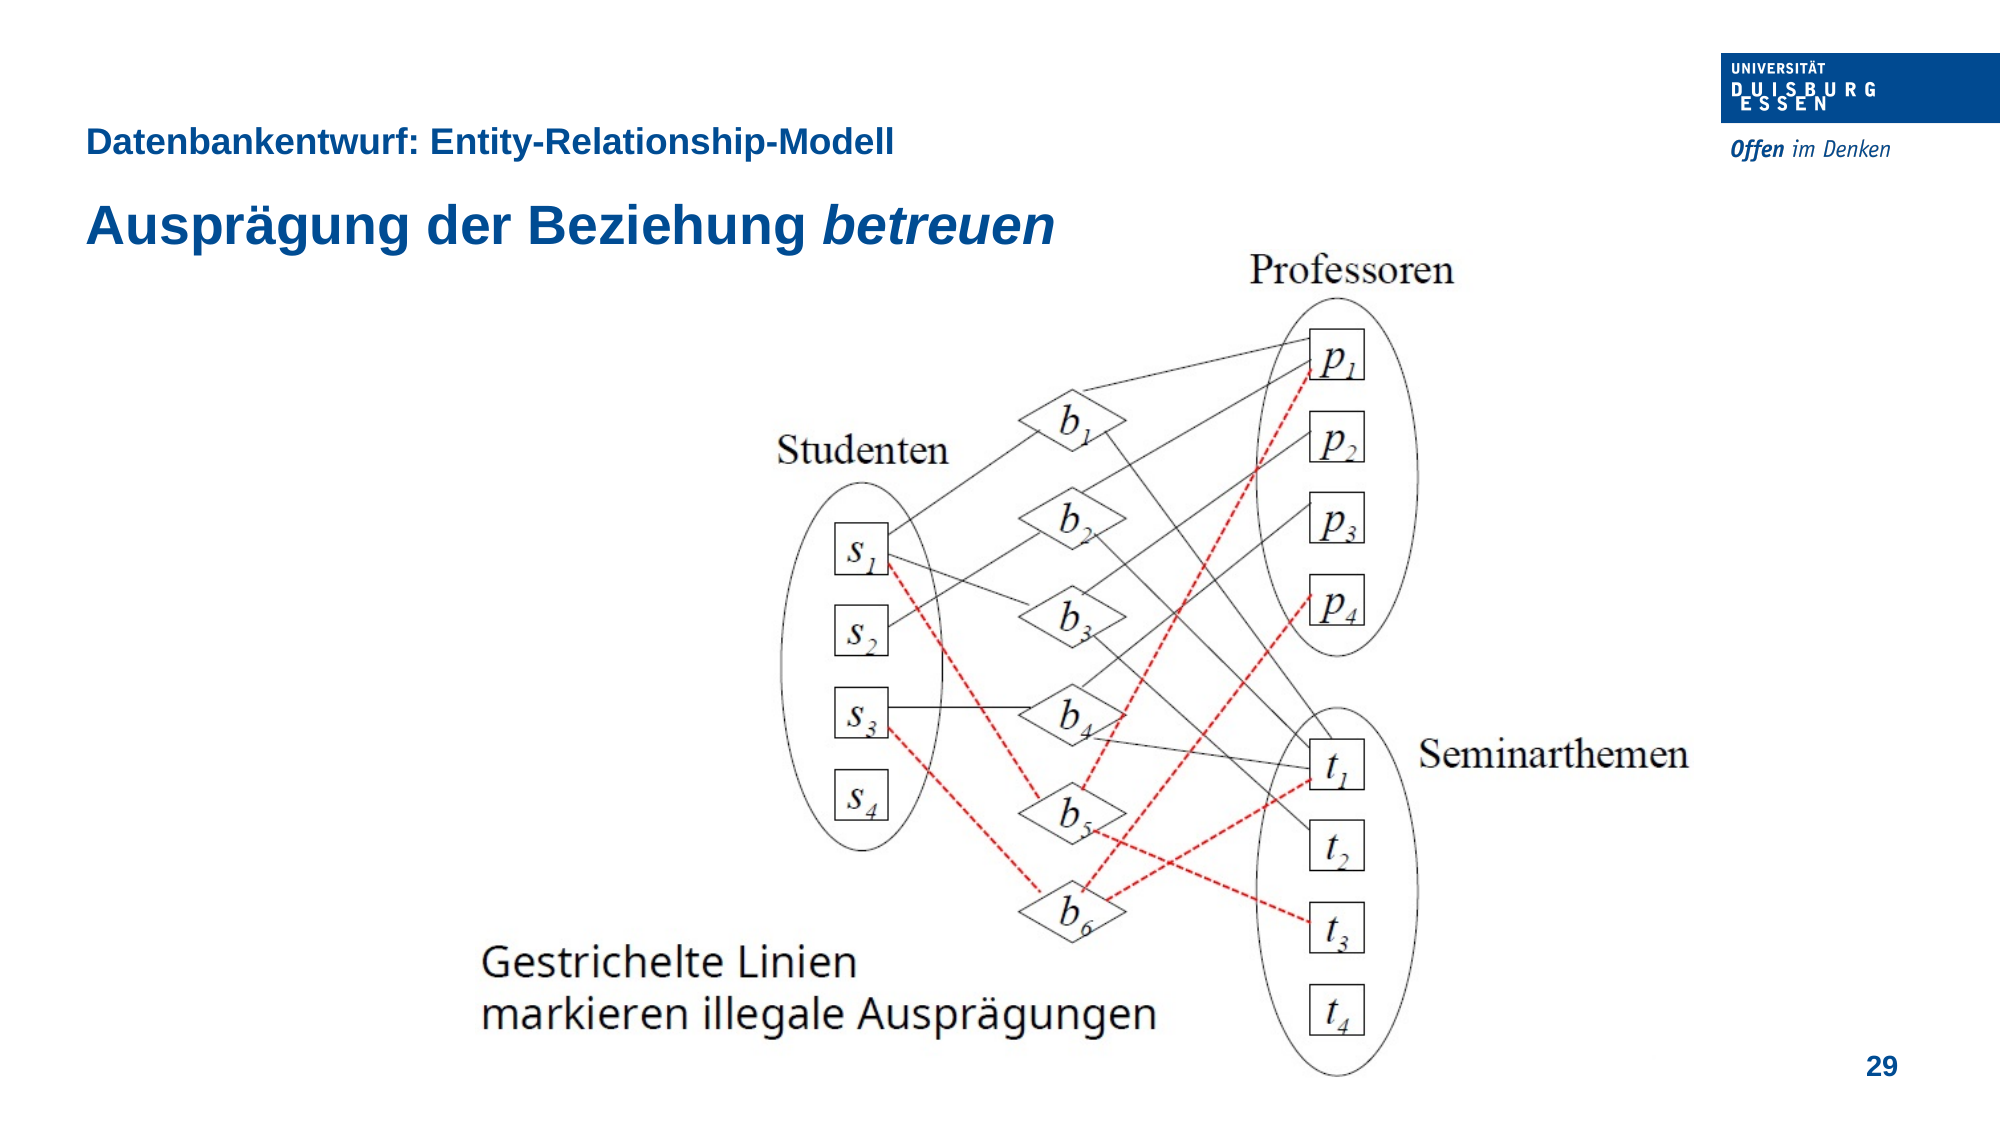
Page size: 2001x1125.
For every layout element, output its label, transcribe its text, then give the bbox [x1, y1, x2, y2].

picture [1721, 53, 2000, 162]
list Ausprägung der Beziehung betreuen [85, 189, 1694, 265]
picture [475, 249, 1694, 1081]
slide_number 29 [1694, 1039, 1914, 1081]
list Datenbankentwurf: Entity-Relationship-Modell [85, 122, 1694, 163]
